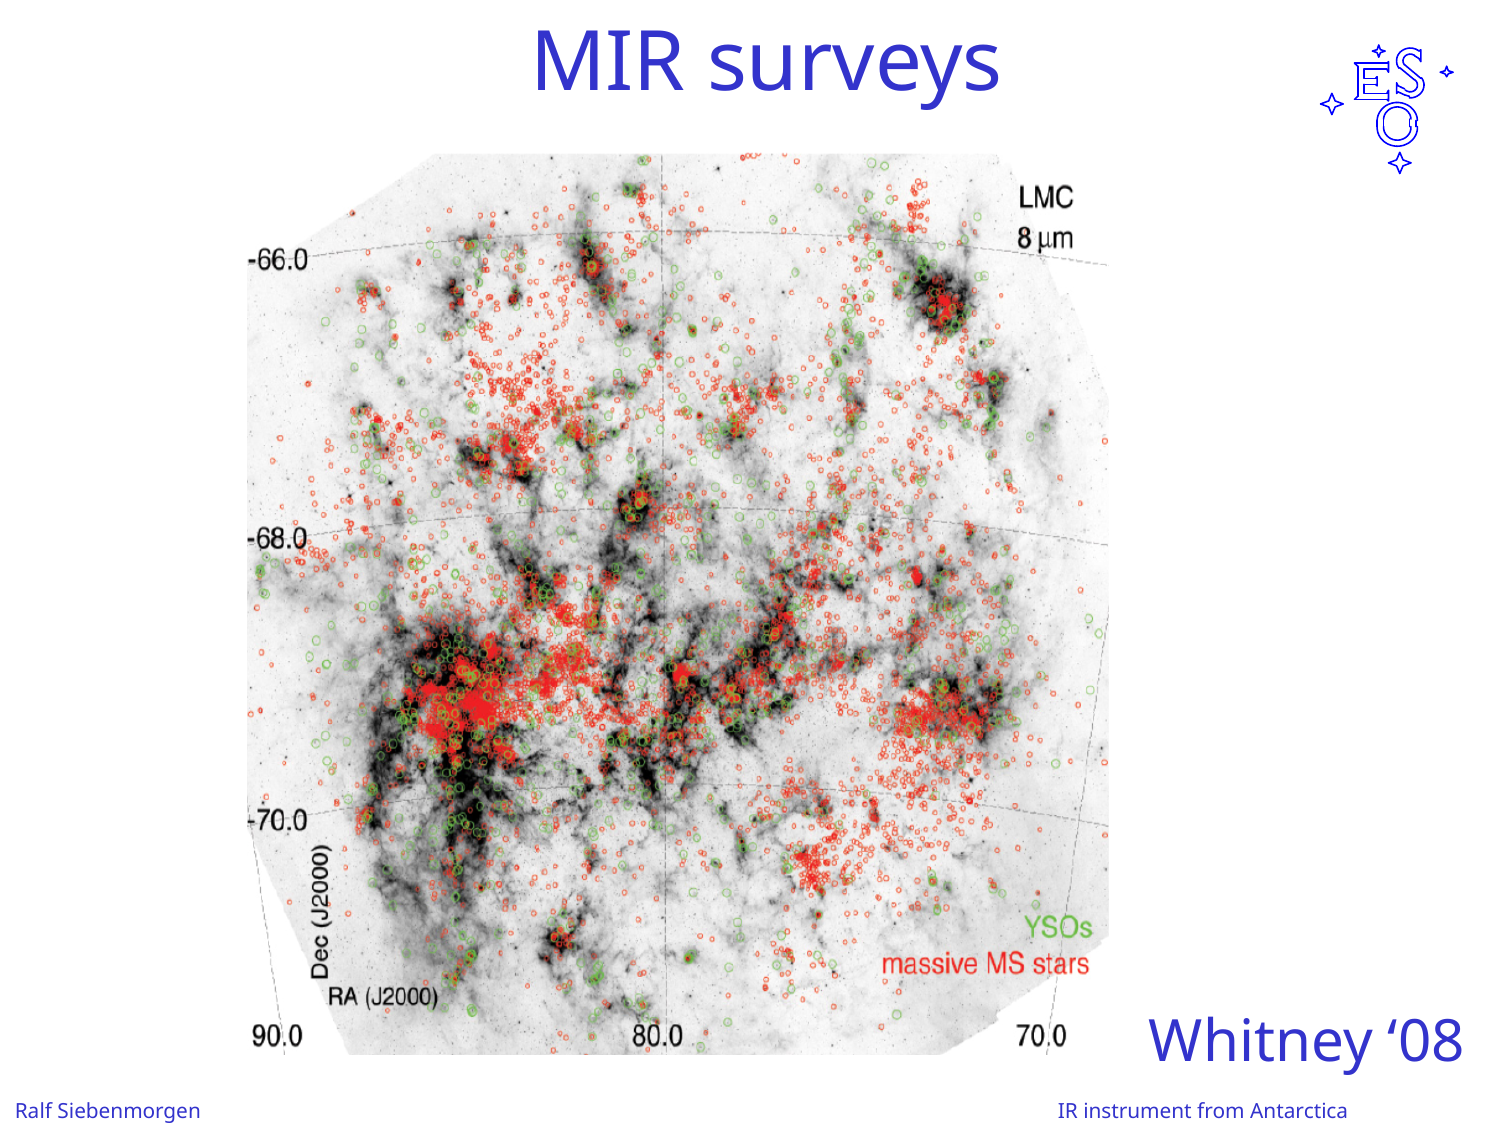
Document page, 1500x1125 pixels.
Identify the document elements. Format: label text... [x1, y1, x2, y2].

text_box MIR surveys [515, 0, 1019, 115]
text_box Whitney ‘08 [1134, 996, 1480, 1081]
picture [226, 153, 1129, 1054]
